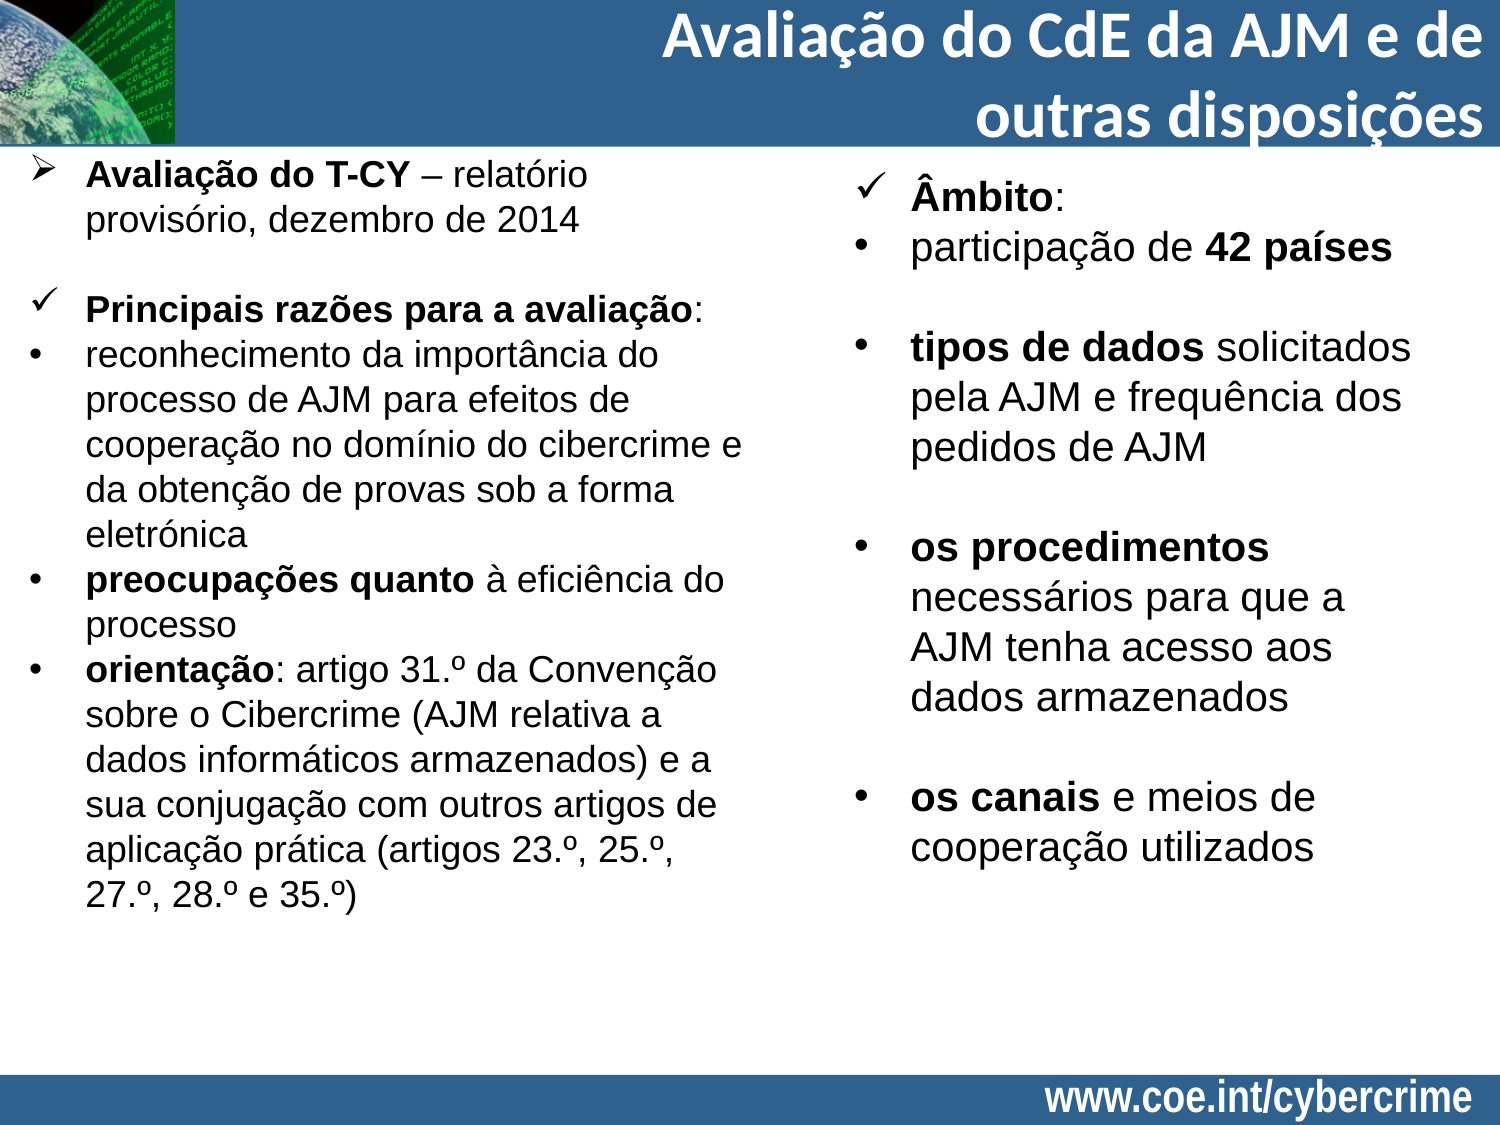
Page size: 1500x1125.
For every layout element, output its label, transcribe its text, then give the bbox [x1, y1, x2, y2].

text_box Avaliação do CdE da AJM e de outras disposições [179, 0, 1500, 149]
text_box Avaliação do T-CY – relatório provisório, dezembro de 2014 Principais razões para a avaliação: reconhecimento da importância do processo de AJM para efeitos de cooperação no domínio do cibercrime e da obtenção de provas sob a forma eletrónica preocupações quanto à eficiência do processo orientação: artigo 31.º da Convenção sobre o Cibercrime (AJM relativa a dados informáticos armazenados) e a sua conjugação com outros artigos de aplicação prática (artigos 23.º, 25.º, 27.º, 28.º e 35.º) [14, 143, 765, 923]
text_box www.coe.int/cybercrime [1030, 1059, 1500, 1125]
picture [0, 0, 175, 144]
text_box Âmbito: participação de 42 países tipos de dados solicitados pela AJM e frequência dos pedidos de AJM os procedimentos necessários para que a AJM tenha acesso aos dados armazenados os canais e meios de cooperação utilizados [764, 162, 1431, 878]
text_box [0, 1073, 1030, 1125]
